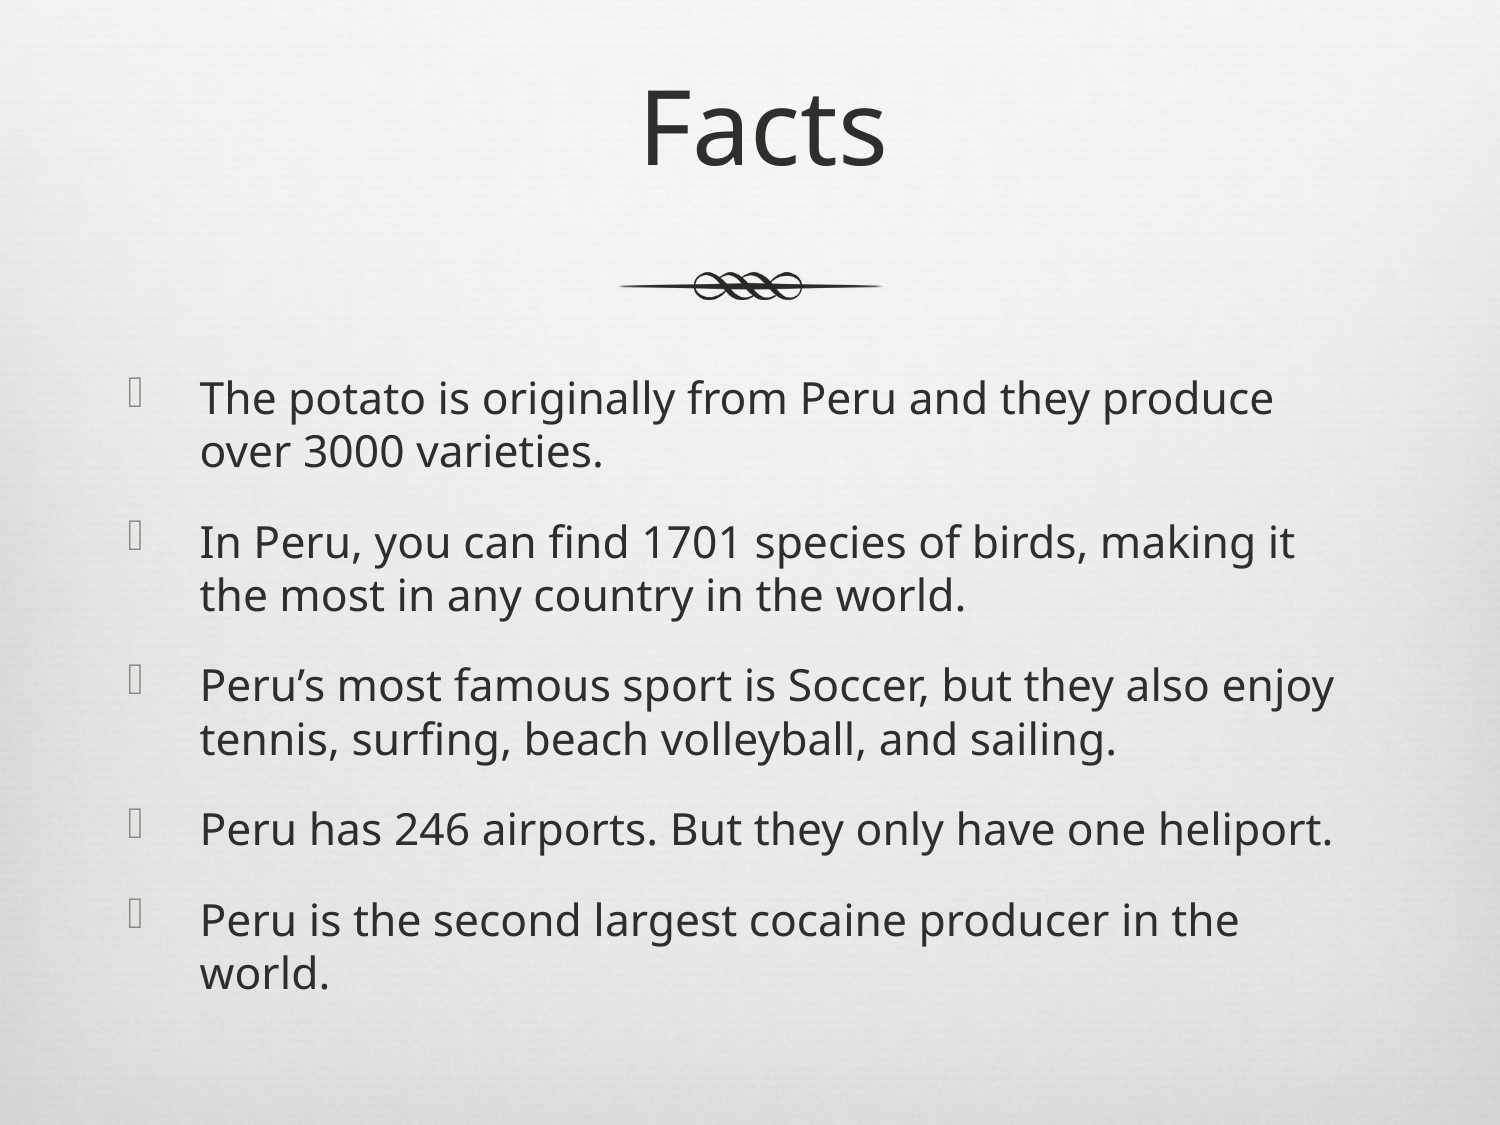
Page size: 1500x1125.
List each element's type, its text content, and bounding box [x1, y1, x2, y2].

picture [615, 272, 885, 300]
title Facts [112, 11, 1388, 236]
list The potato is originally from Peru and they produce over 3000 varieties. In Peru, you can find 1701 species of birds, making it the most in any country in the world. Peru’s most famous sport is Soccer, but they also enjoy tennis, surfing, beach volleyball, and sailing. Peru has 246 airports. But they only have one heliport. Peru is the second largest cocaine producer in the world. [112, 362, 1388, 1008]
